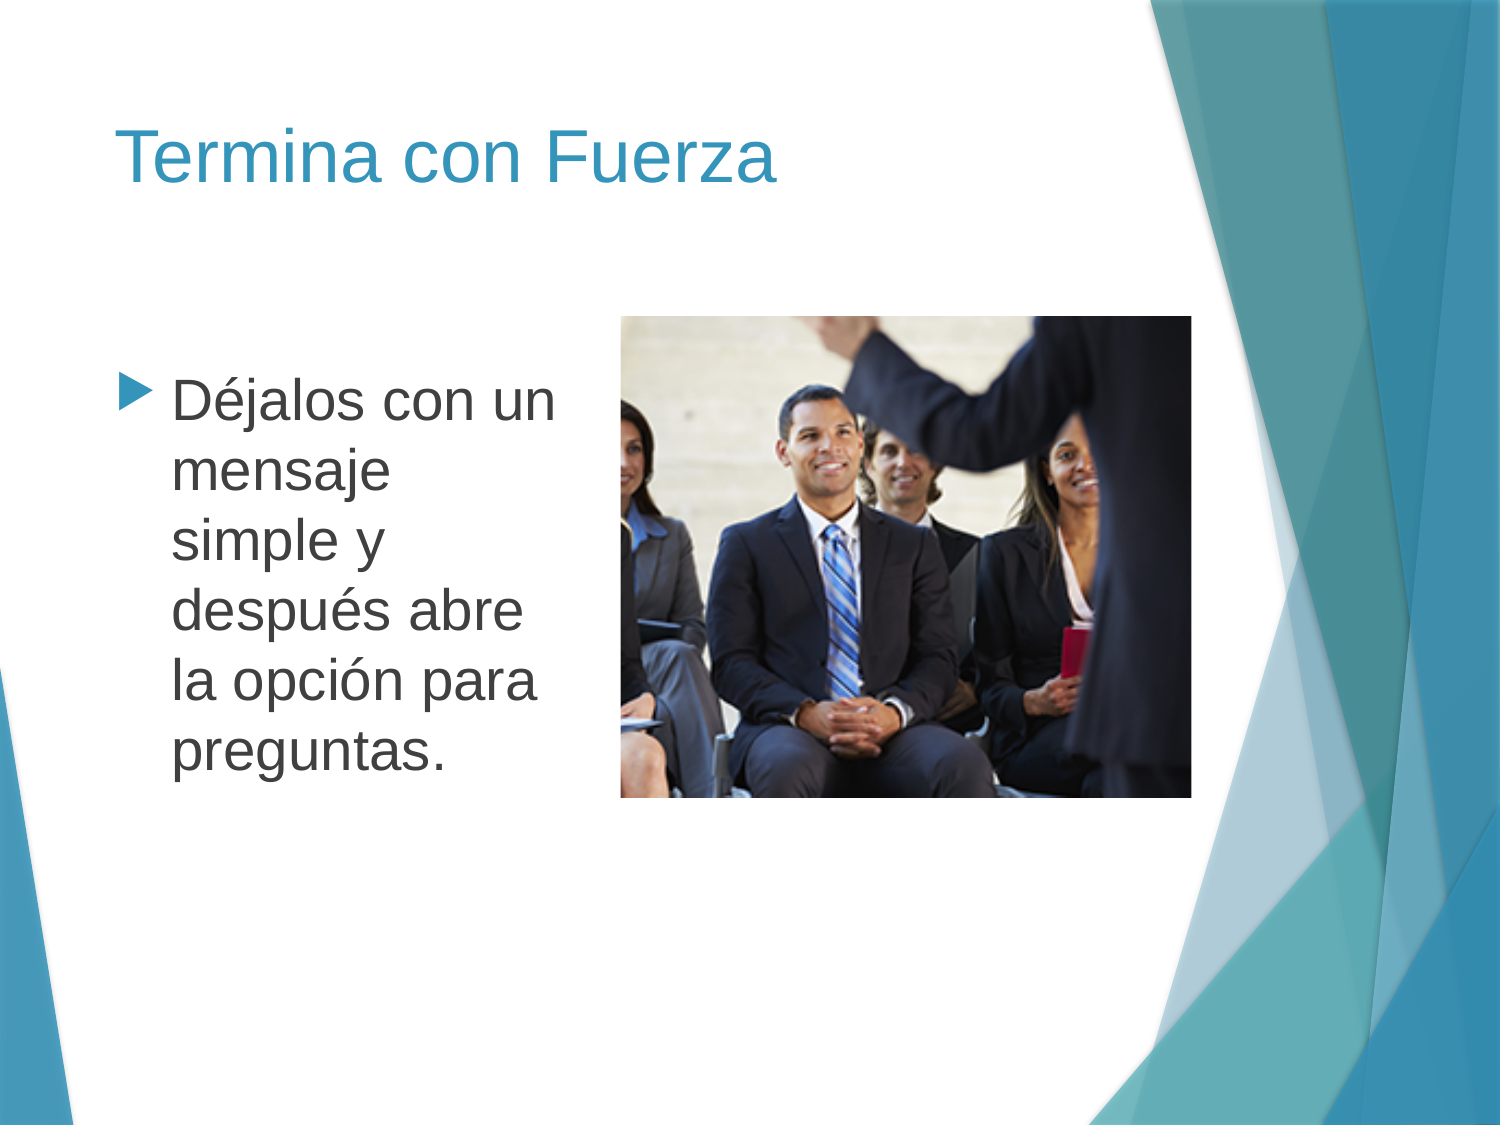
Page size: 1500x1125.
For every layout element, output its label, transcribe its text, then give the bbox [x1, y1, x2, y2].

list Déjalos con un mensaje simple y después abre la opción para preguntas. [99, 354, 585, 822]
title Termina con Fuerza [99, 99, 1142, 317]
picture [620, 316, 1192, 798]
